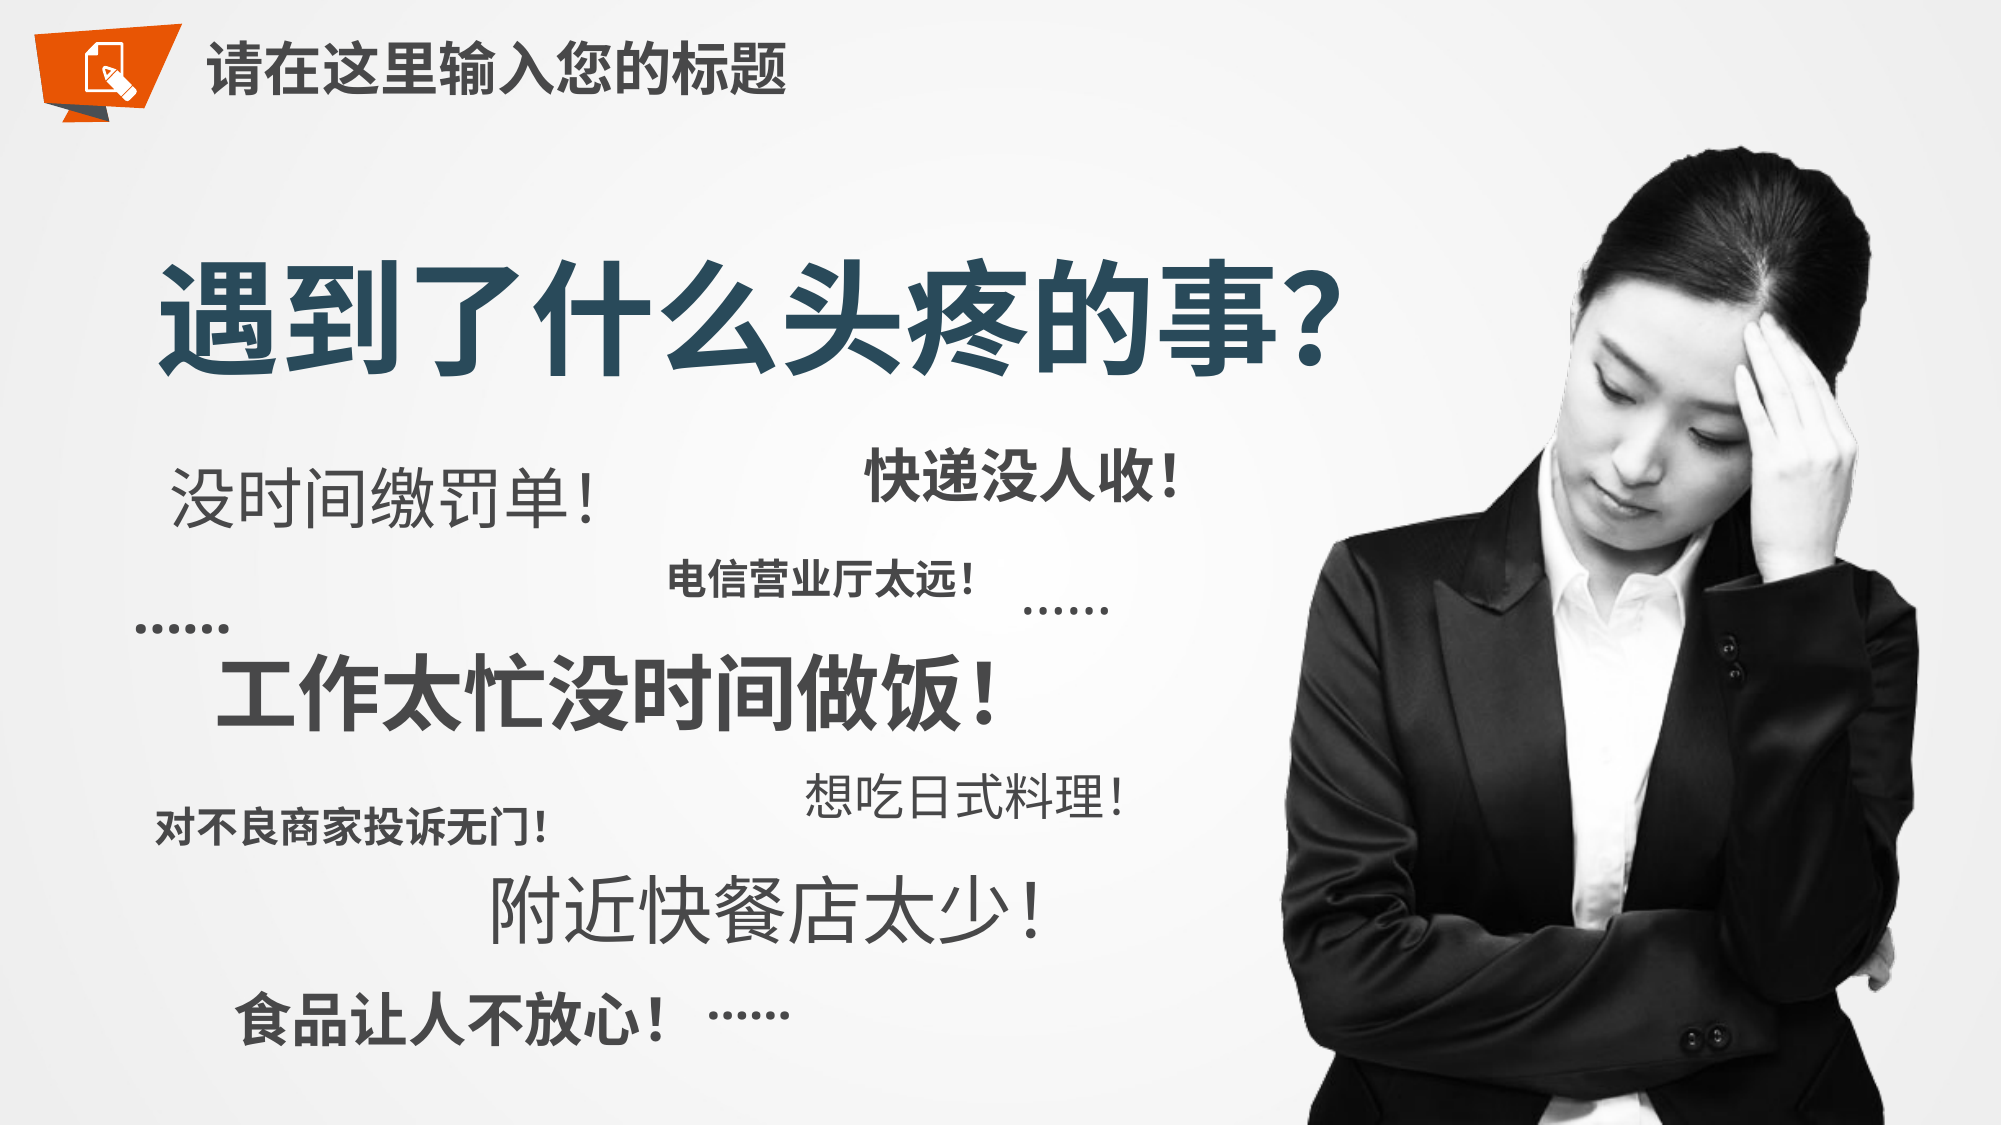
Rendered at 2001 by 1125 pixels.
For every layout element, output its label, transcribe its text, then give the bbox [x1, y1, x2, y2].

text_box [62, 110, 107, 123]
text_box 附近快餐店太少！ [472, 855, 1103, 961]
text_box …… [117, 567, 247, 653]
text_box [48, 104, 110, 122]
text_box …… [1005, 548, 1128, 634]
text_box …… [691, 961, 807, 1037]
text_box 想吃日式料理！ [789, 758, 1170, 833]
text_box 电信营业厅太远！ [650, 545, 1015, 611]
text_box 遇到了什么头疼的事？ [140, 233, 1272, 398]
text_box [34, 23, 183, 109]
text_box 快递没人收！ [848, 432, 1229, 517]
text_box 食品让人不放心！ [218, 975, 715, 1060]
text_box 工作太忙没时间做饭！ [199, 633, 1062, 749]
text_box 没时间缴罚单！ [154, 449, 652, 545]
text_box [85, 42, 137, 102]
text_box 请在这里输入您的标题 [191, 24, 1019, 110]
picture [0, 0, 2001, 1125]
text_box 对不良商家投诉无门！ [139, 792, 588, 858]
